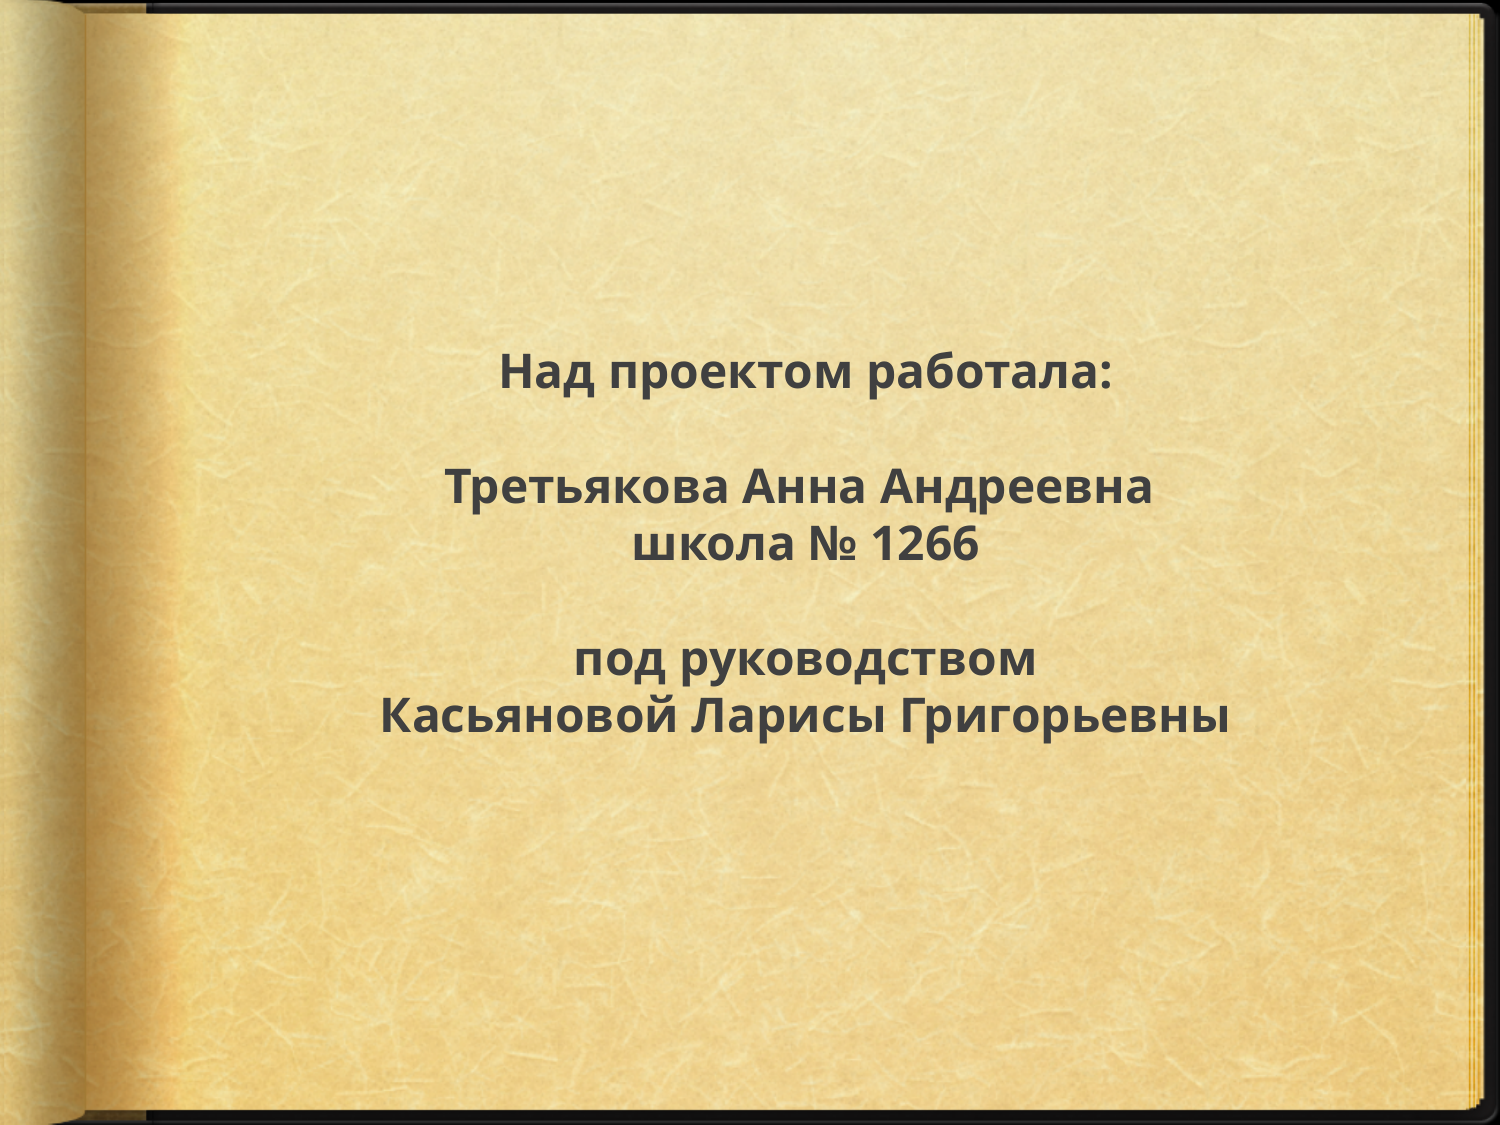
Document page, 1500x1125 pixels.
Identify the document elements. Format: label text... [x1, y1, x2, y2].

title Над проектом работала: Третьякова Анна Андреевна школа № 1266 под руководством Касьяновой Ларисы Григорьевны [225, 174, 1388, 750]
picture [0, 0, 1500, 1125]
